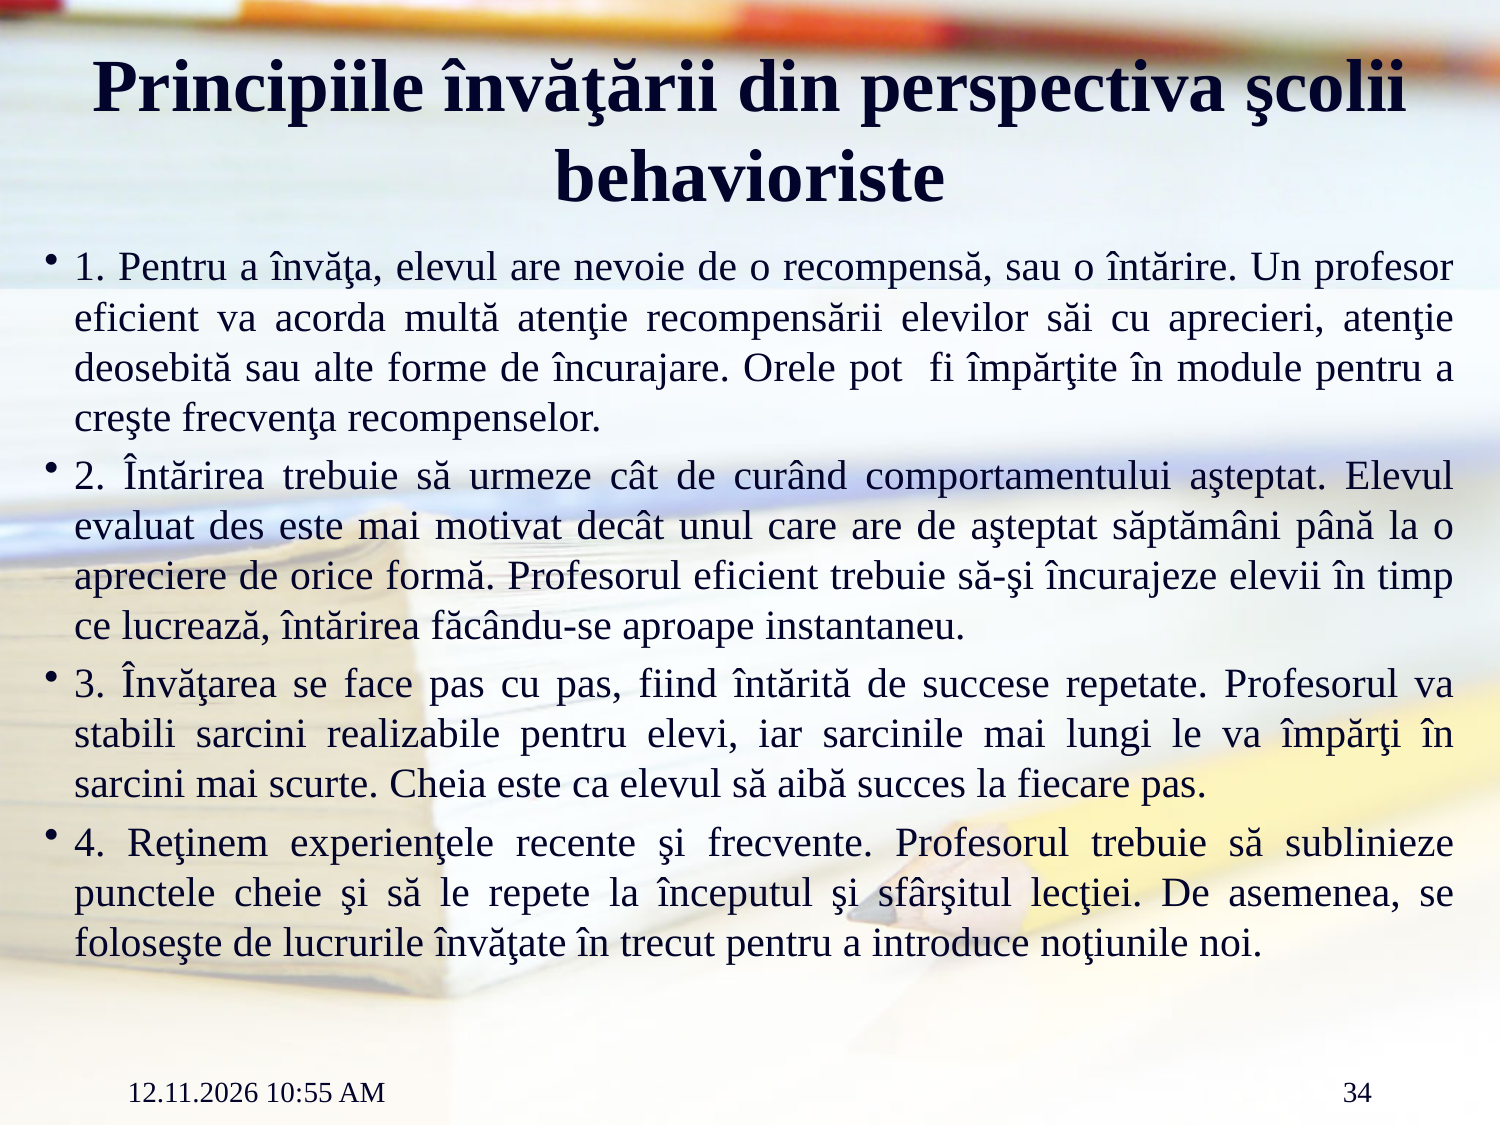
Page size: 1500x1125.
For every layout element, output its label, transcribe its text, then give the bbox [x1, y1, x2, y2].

title Principiile învăţării din perspectiva şcolii behavioriste [29, 32, 1471, 221]
list 1. Pentru a învăţa, elevul are nevoie de o recompensă, sau o întărire. Un profesor eficient va acorda multă atenţie recompensării elevilor săi cu aprecieri, atenţie deosebită sau alte forme de încurajare. Orele pot fi împărţite în module pentru a creşte frecvenţa recompenselor. 2. Întărirea trebuie să urmeze cât de curând comportamentului aşteptat. Elevul evaluat des este mai motivat decât unul care are de aşteptat săptămâni până la o apreciere de orice formă. Profesorul eficient trebuie să-şi încurajeze elevii în timp ce lucrează, întărirea făcându-se aproape instantaneu. 3. Învăţarea se face pas cu pas, fiind întărită de succese repetate. Profesorul va stabili sarcini realizabile pentru elevi, iar sarcinile mai lungi le va împărţi în sarcini mai scurte. Cheia este ca elevul să aibă succes la fiecare pas. 4. Reţinem experienţele recente şi frecvente. Profesorul trebuie să sublinieze punctele cheie şi să le repete la începutul şi sfârşitul lecţiei. De asemenea, se foloseşte de lucrurile învăţate în trecut pentru a introduce noţiunile noi. [29, 231, 1471, 1044]
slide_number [112, 1065, 426, 1114]
slide_number 34 [1074, 1065, 1388, 1114]
picture [0, 0, 1500, 1125]
